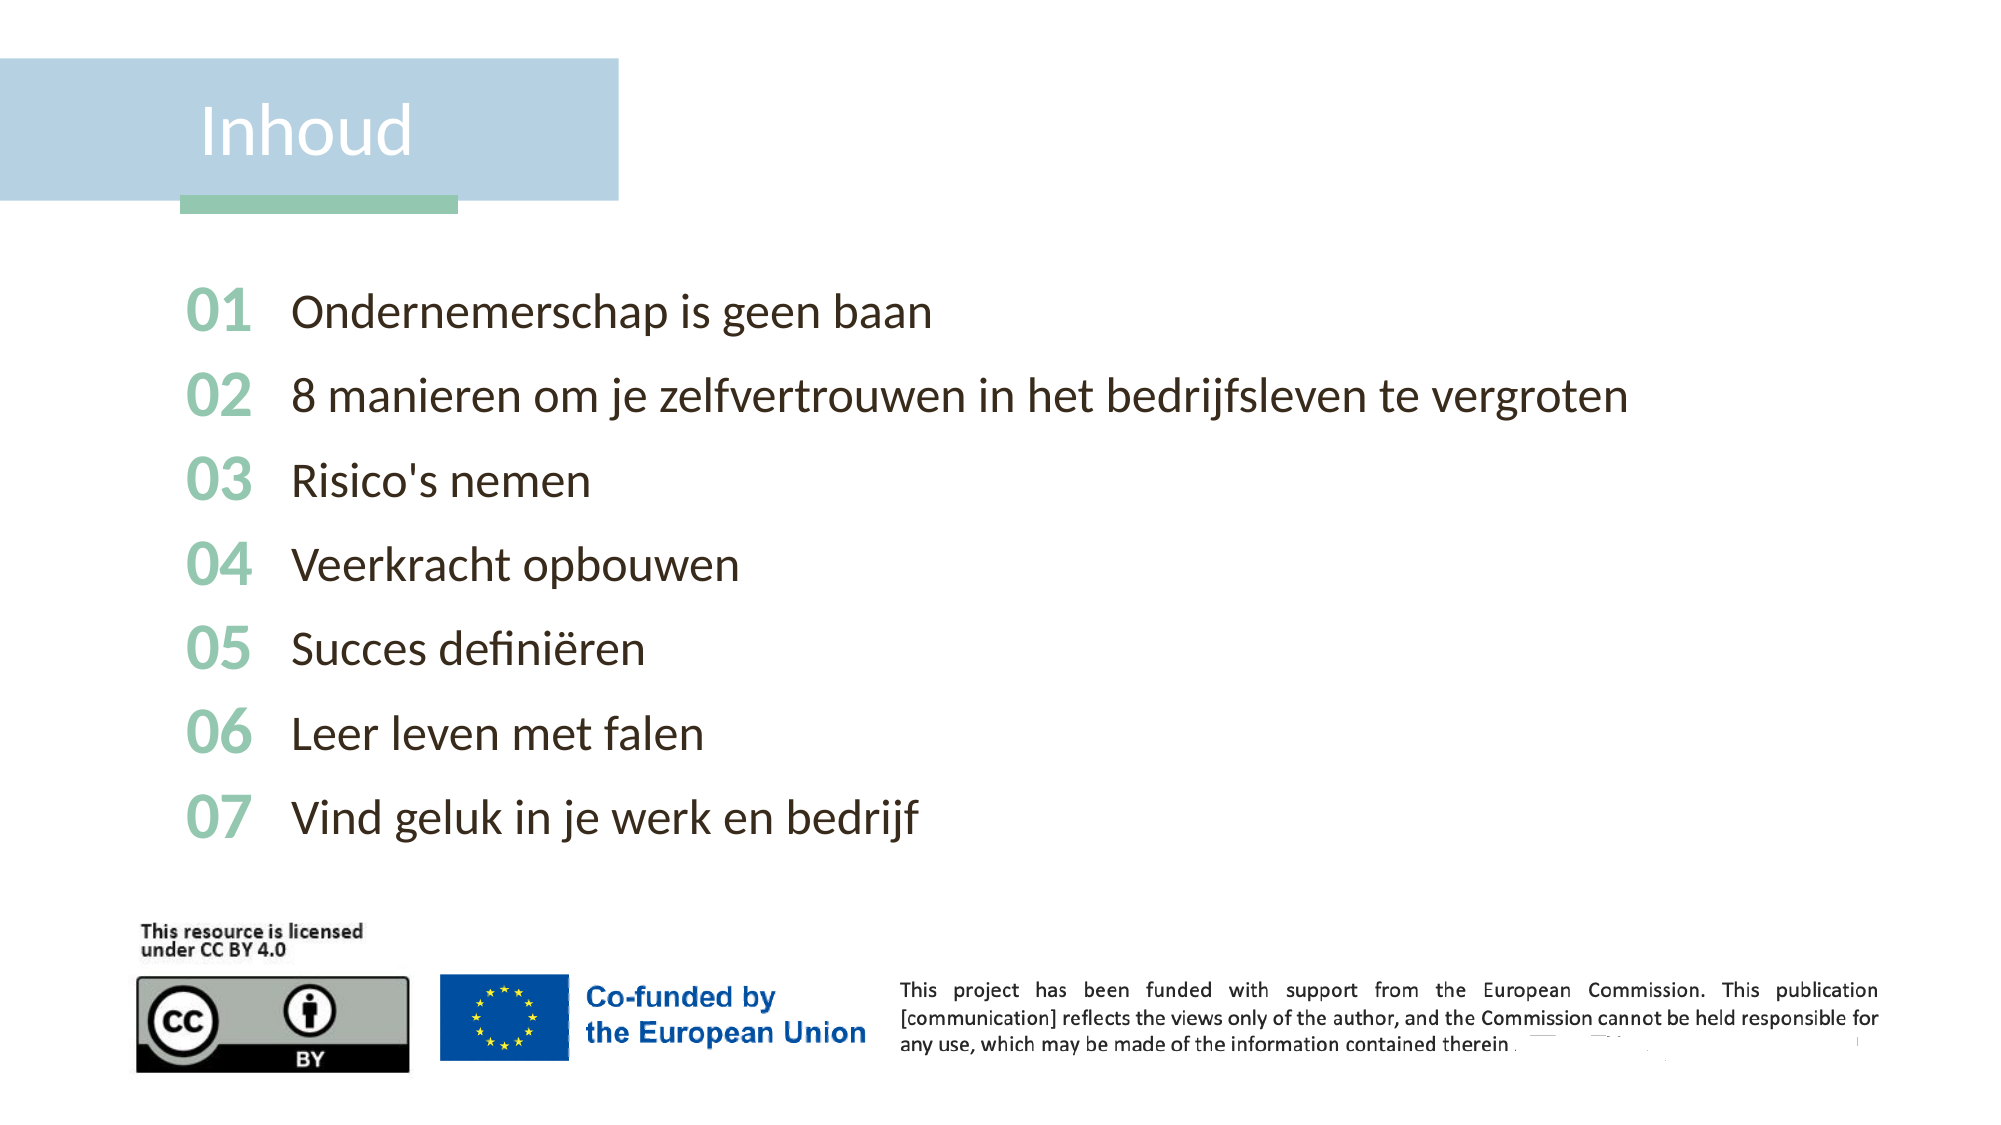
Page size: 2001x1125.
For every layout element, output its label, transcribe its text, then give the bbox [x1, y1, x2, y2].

list 04 [171, 535, 286, 592]
text_box Succes definiëren [276, 621, 1794, 678]
text_box 06 [171, 704, 286, 761]
picture [108, 902, 1913, 1096]
list Ondernemerschap is geen baan [276, 284, 1794, 341]
list 03 [171, 451, 286, 507]
text_box 07 [171, 788, 286, 845]
list 02 [171, 366, 286, 423]
list Risico's nemen [276, 453, 1794, 510]
text_box Vind geluk in je werk en bedrijf [276, 790, 1794, 847]
text_box [130, 898, 1871, 944]
text_box 05 [171, 619, 286, 676]
list 8 manieren om je zelfvertrouwen in het bedrijfsleven te vergroten [276, 368, 1794, 425]
list Veerkracht opbouwen [276, 537, 1889, 593]
list Inhoud [184, 72, 593, 191]
text_box Leer leven met falen [276, 706, 1794, 763]
list 01 [171, 282, 286, 338]
